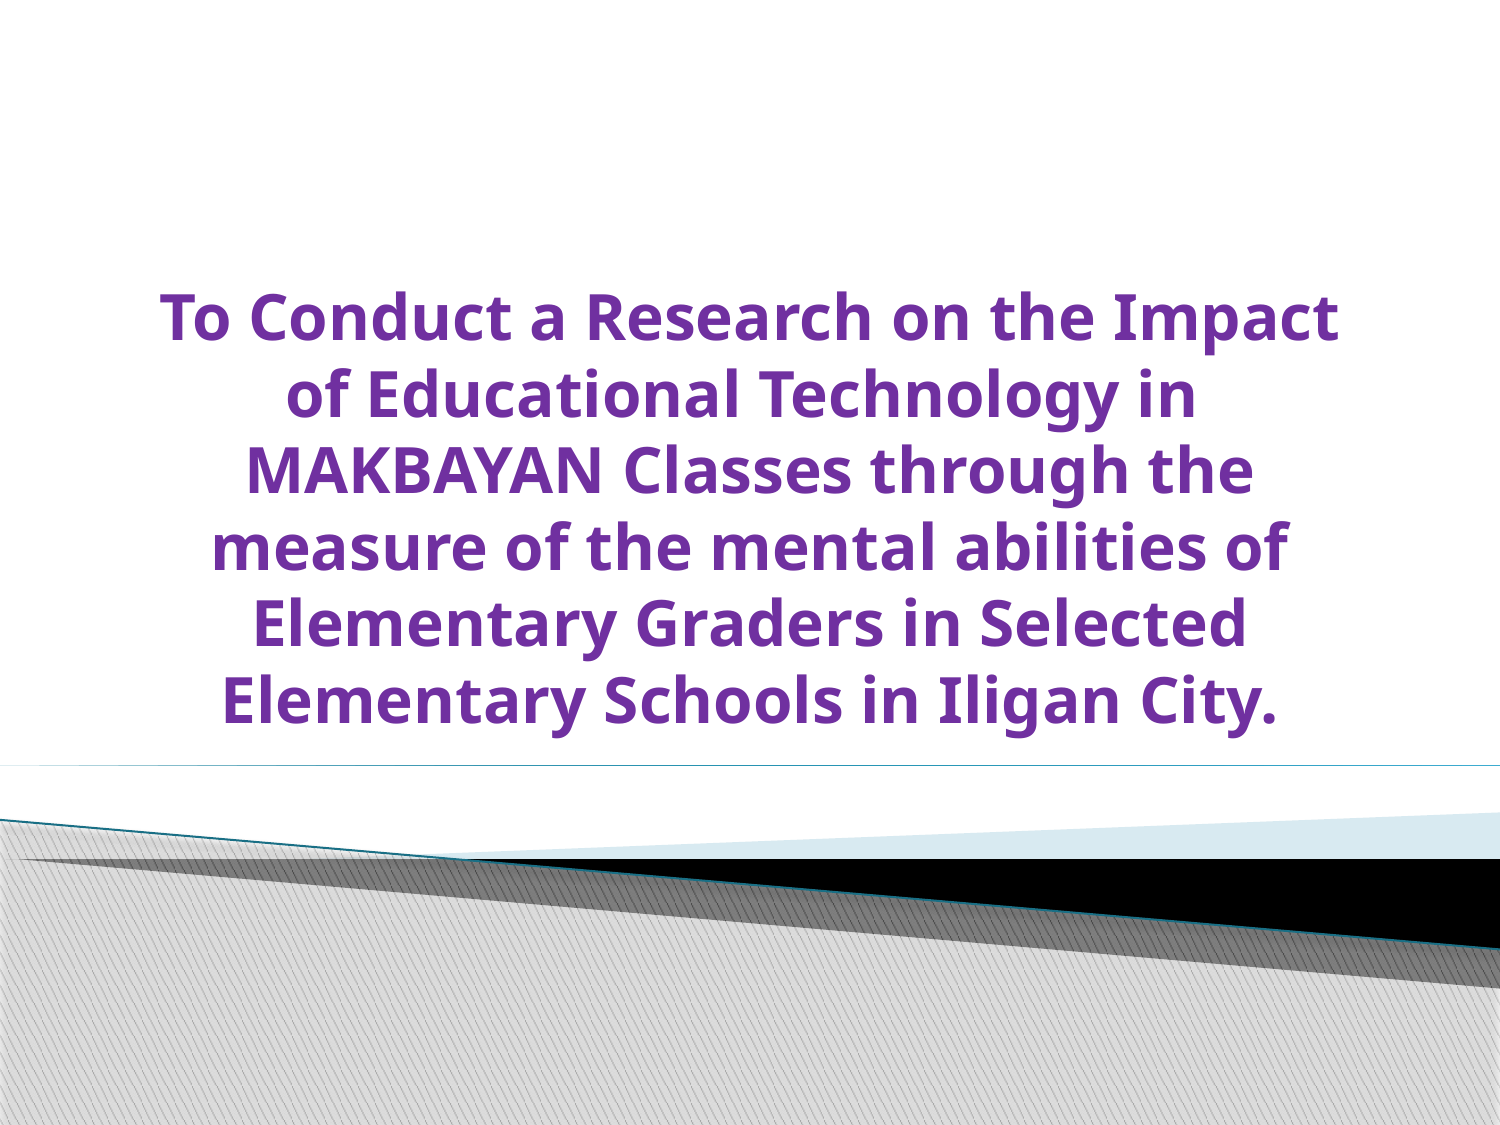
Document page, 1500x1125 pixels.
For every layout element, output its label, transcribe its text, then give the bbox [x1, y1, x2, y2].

title To Conduct a Research on the Impact of Educational Technology in MAKBAYAN Classes through the measure of the mental abilities of Elementary Graders in Selected Elementary Schools in Iligan City. [112, 149, 1388, 863]
picture [5, 859, 1500, 989]
